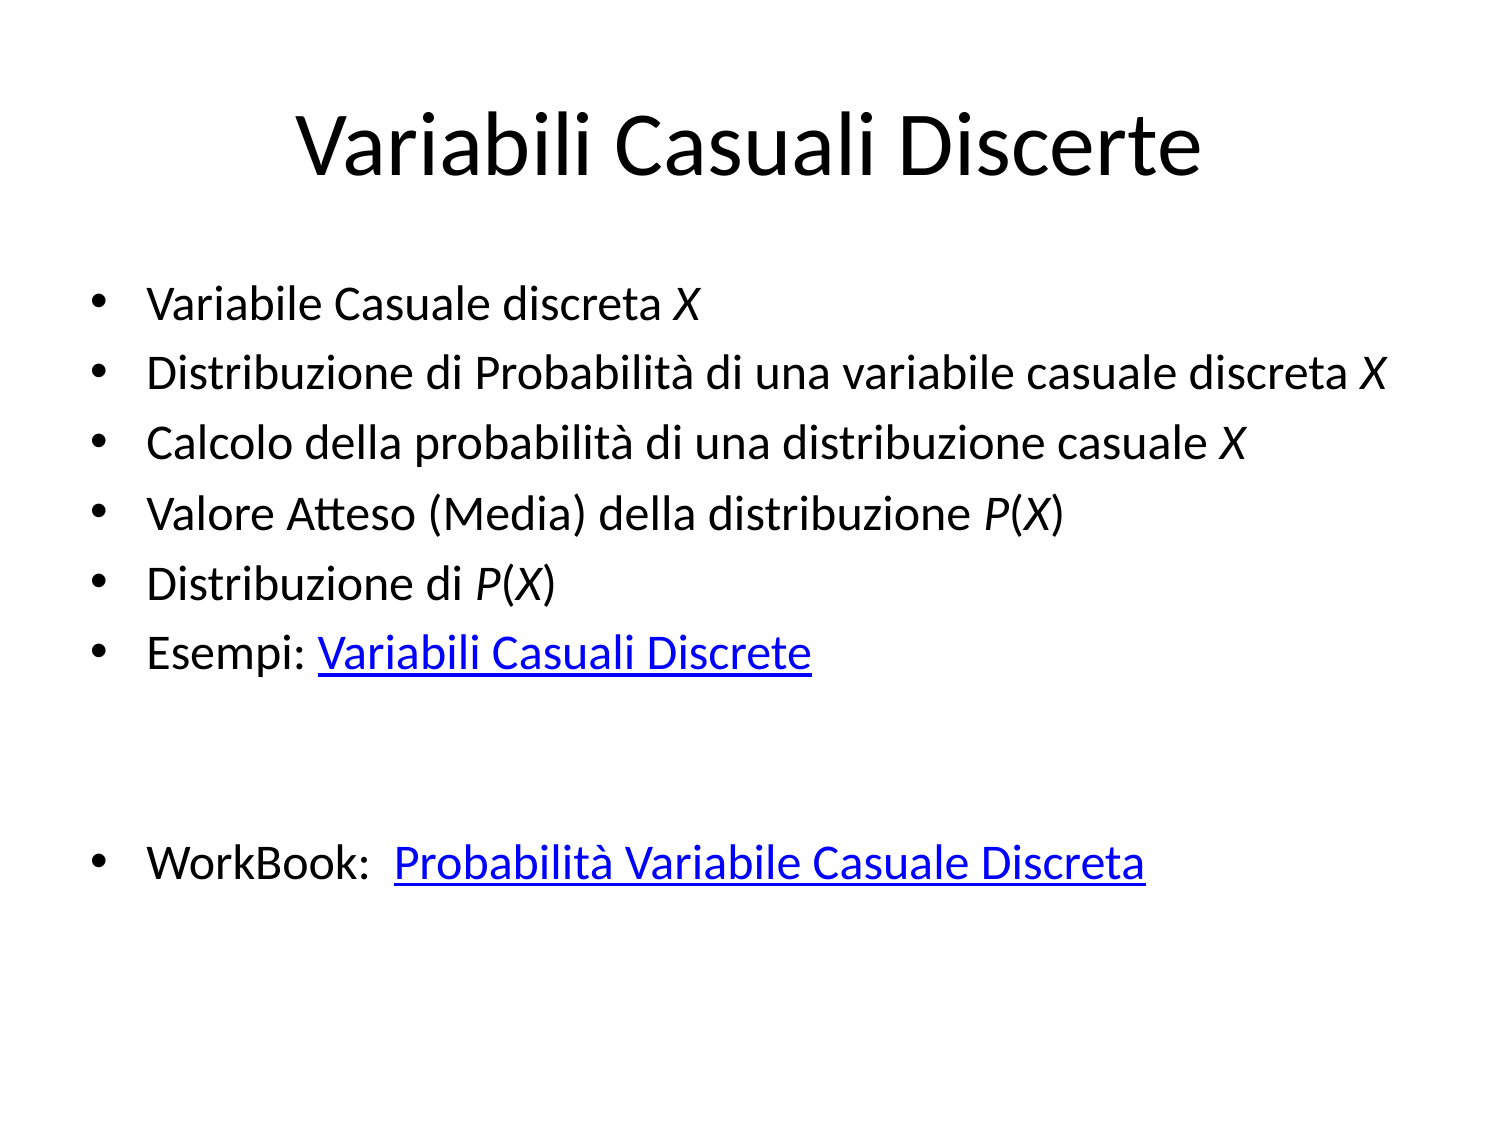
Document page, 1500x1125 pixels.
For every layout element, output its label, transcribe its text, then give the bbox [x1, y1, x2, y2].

title Variabili Casuali Discerte [75, 45, 1425, 233]
list Variabile Casuale discreta X Distribuzione di Probabilità di una variabile casuale discreta X Calcolo della probabilità di una distribuzione casuale X Valore Atteso (Media) della distribuzione P(X) Distribuzione di P(X) Esempi: Variabili Casuali Discrete WorkBook: Probabilità Variabile Casuale Discreta [75, 262, 1425, 1005]
